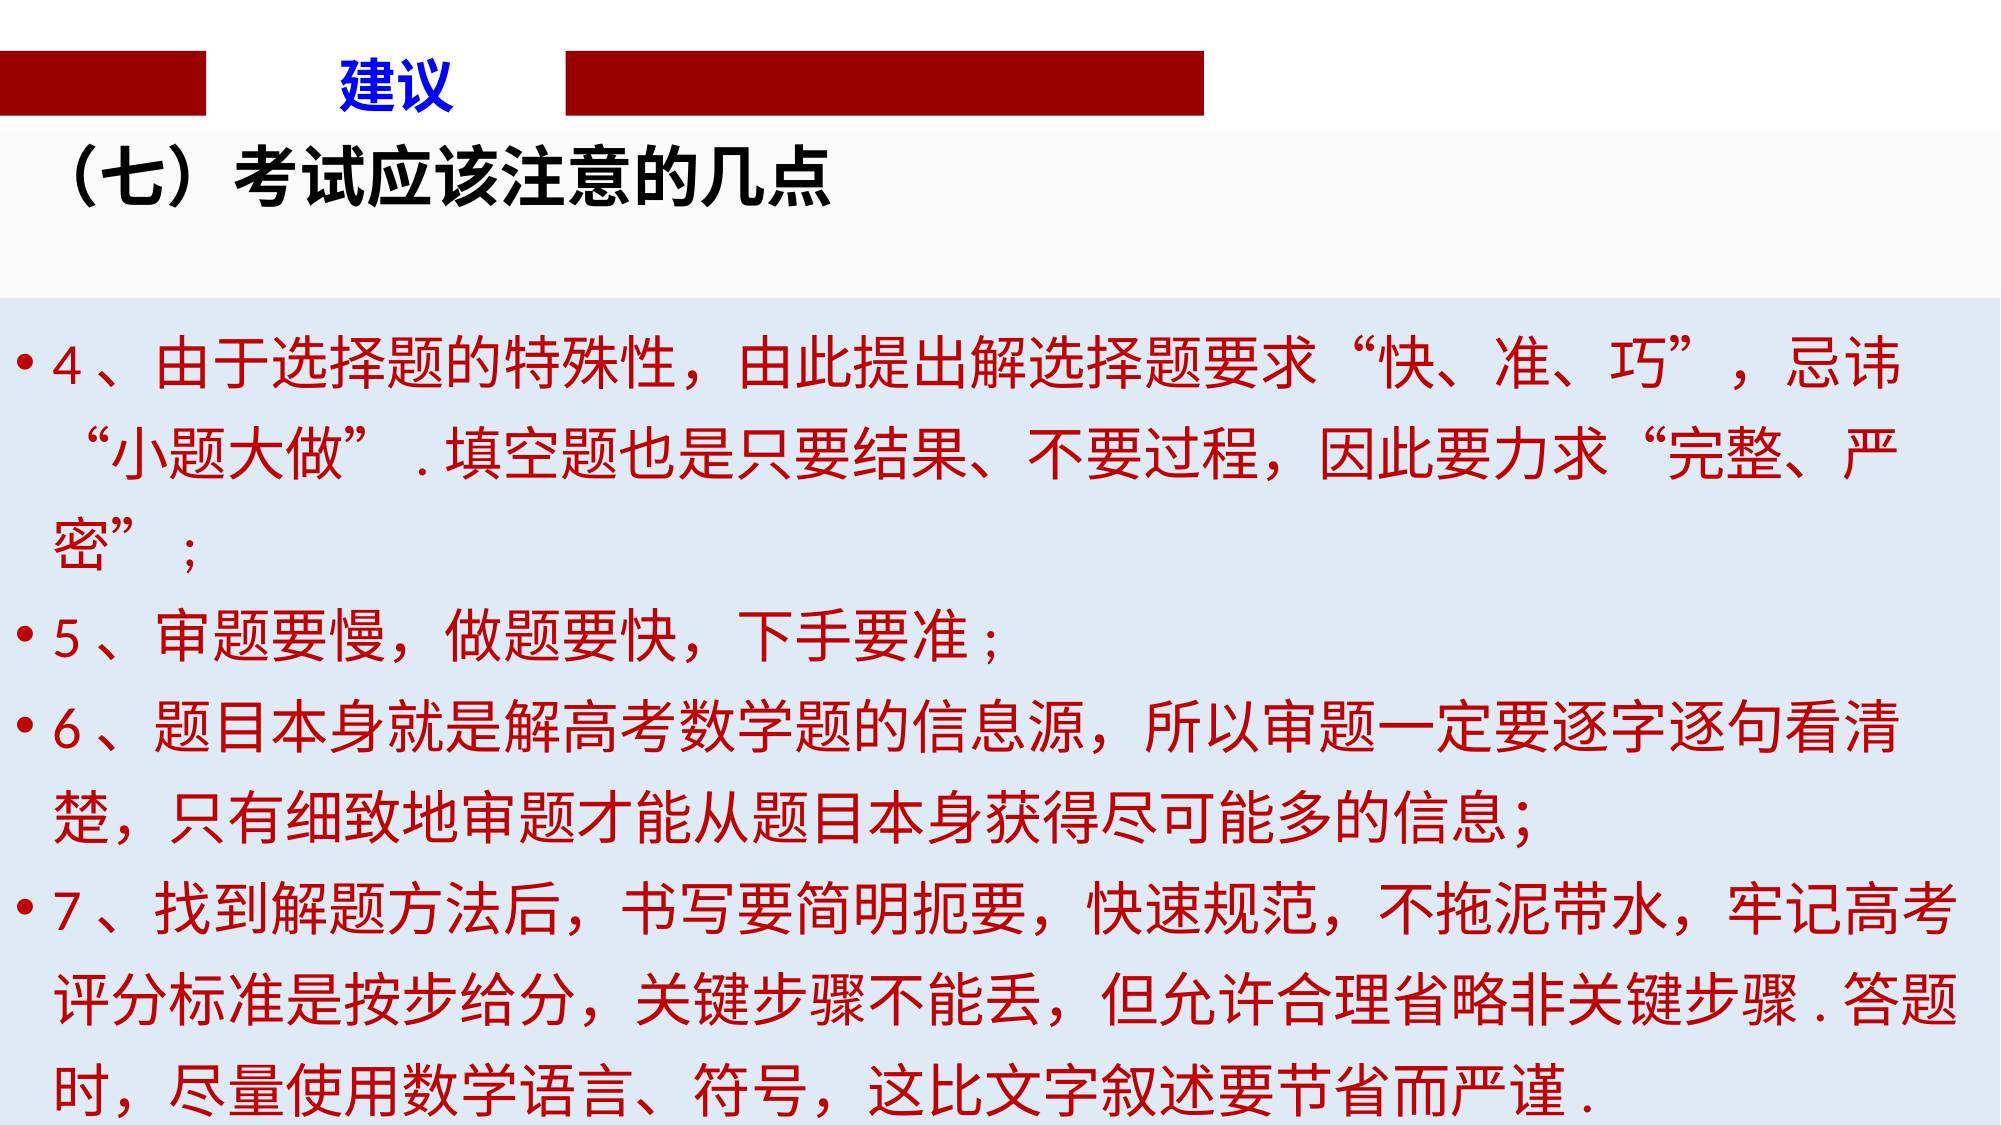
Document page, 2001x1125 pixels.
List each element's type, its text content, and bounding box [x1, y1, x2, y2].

text_box [566, 50, 1205, 117]
text_box 4、由于选择题的特殊性，由此提出解选择题要求“快、准、巧”，忌讳“小题大做”.填空题也是只要结果、不要过程，因此要力求“完整、严密”; 5、审题要慢，做题要快，下手要准; 6、题目本身就是解高考数学题的信息源，所以审题一定要逐字逐句看清楚，只有细致地审题才能从题目本身获得尽可能多的信息； 7、找到解题方法后，书写要简明扼要，快速规范，不拖泥带水，牢记高考评分标准是按步给分，关键步骤不能丢，但允许合理省略非关键步骤.答题时，尽量使用数学语言、符号，这比文字叙述要节省而严谨. [0, 297, 2000, 1125]
text_box [0, 50, 207, 117]
text_box （七）考试应该注意的几点 [17, 127, 2000, 222]
text_box 建议 [227, 41, 566, 127]
